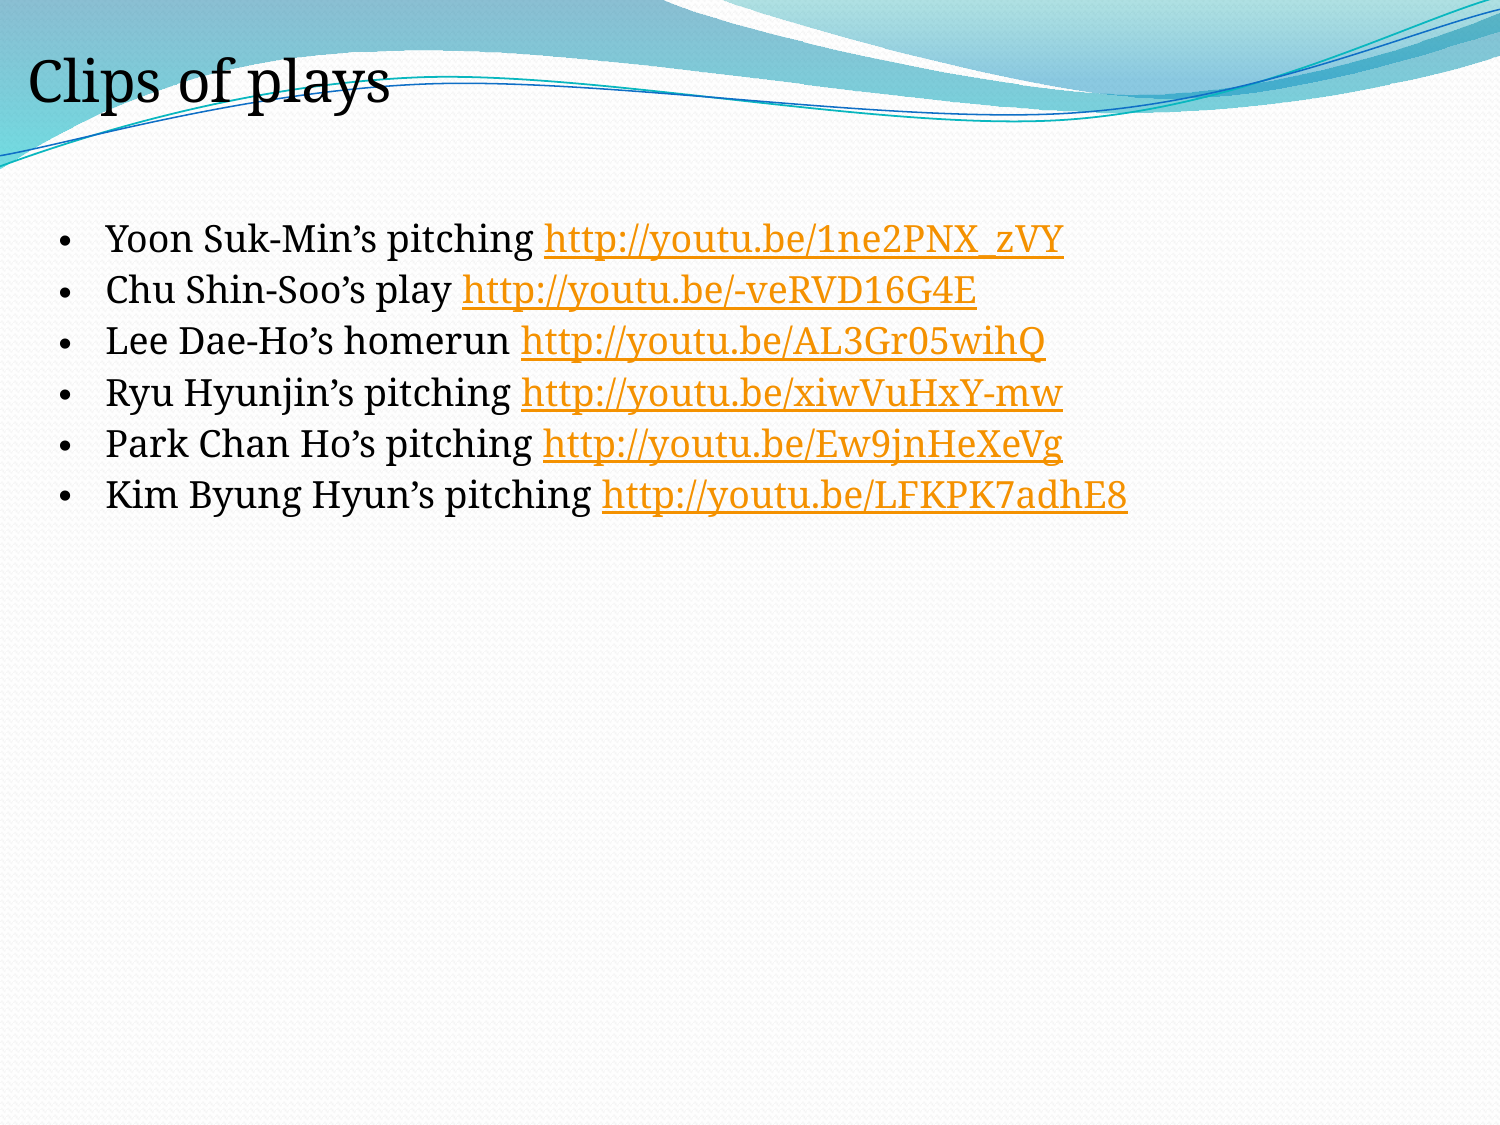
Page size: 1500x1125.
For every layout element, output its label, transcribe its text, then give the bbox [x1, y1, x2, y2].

text_box Yoon Suk-Min’s pitching http://youtu.be/1ne2PNX_zVY Chu Shin-Soo’s play http://youtu.be/-veRVD16G4E Lee Dae-Ho’s homerun http://youtu.be/AL3Gr05wihQ Ryu Hyunjin’s pitching http://youtu.be/xiwVuHxY-mw Park Chan Ho’s pitching http://youtu.be/Ew9jnHeXeVg Kim Byung Hyun’s pitching http://youtu.be/LFKPK7adhE8 [43, 208, 1143, 529]
text_box Clips of plays [12, 37, 408, 122]
